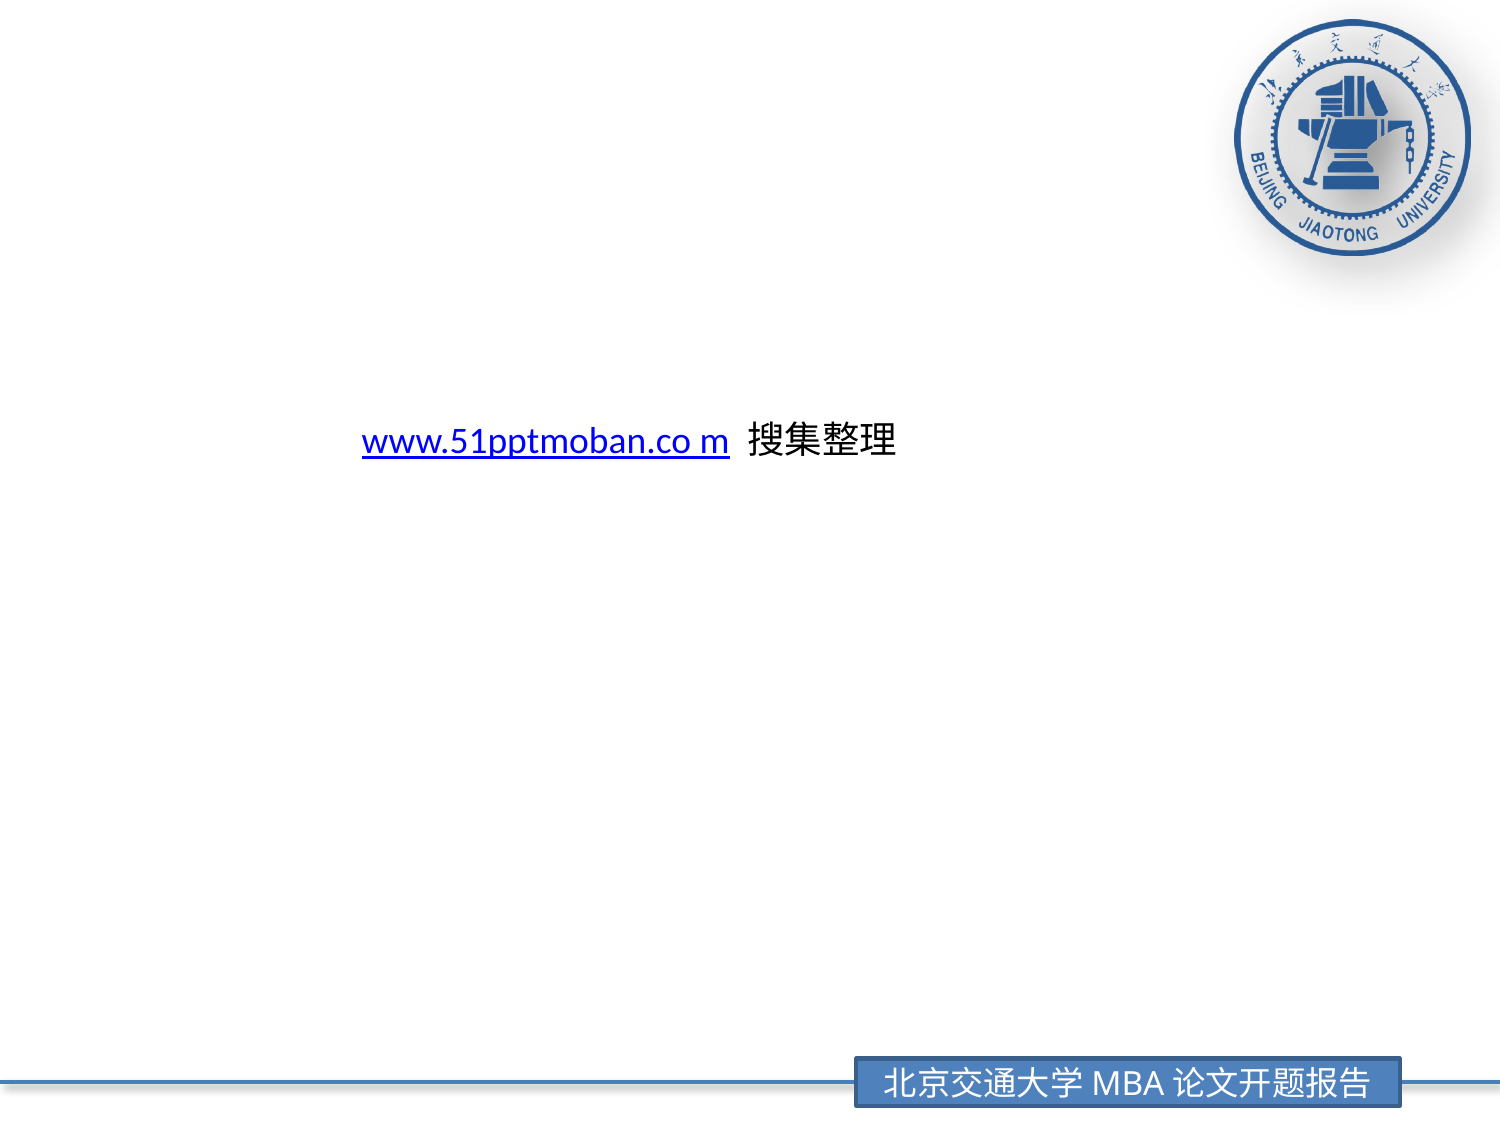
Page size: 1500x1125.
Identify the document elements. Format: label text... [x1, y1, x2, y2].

text_box www.51pptmoban.co m 搜集整理 [346, 408, 913, 469]
